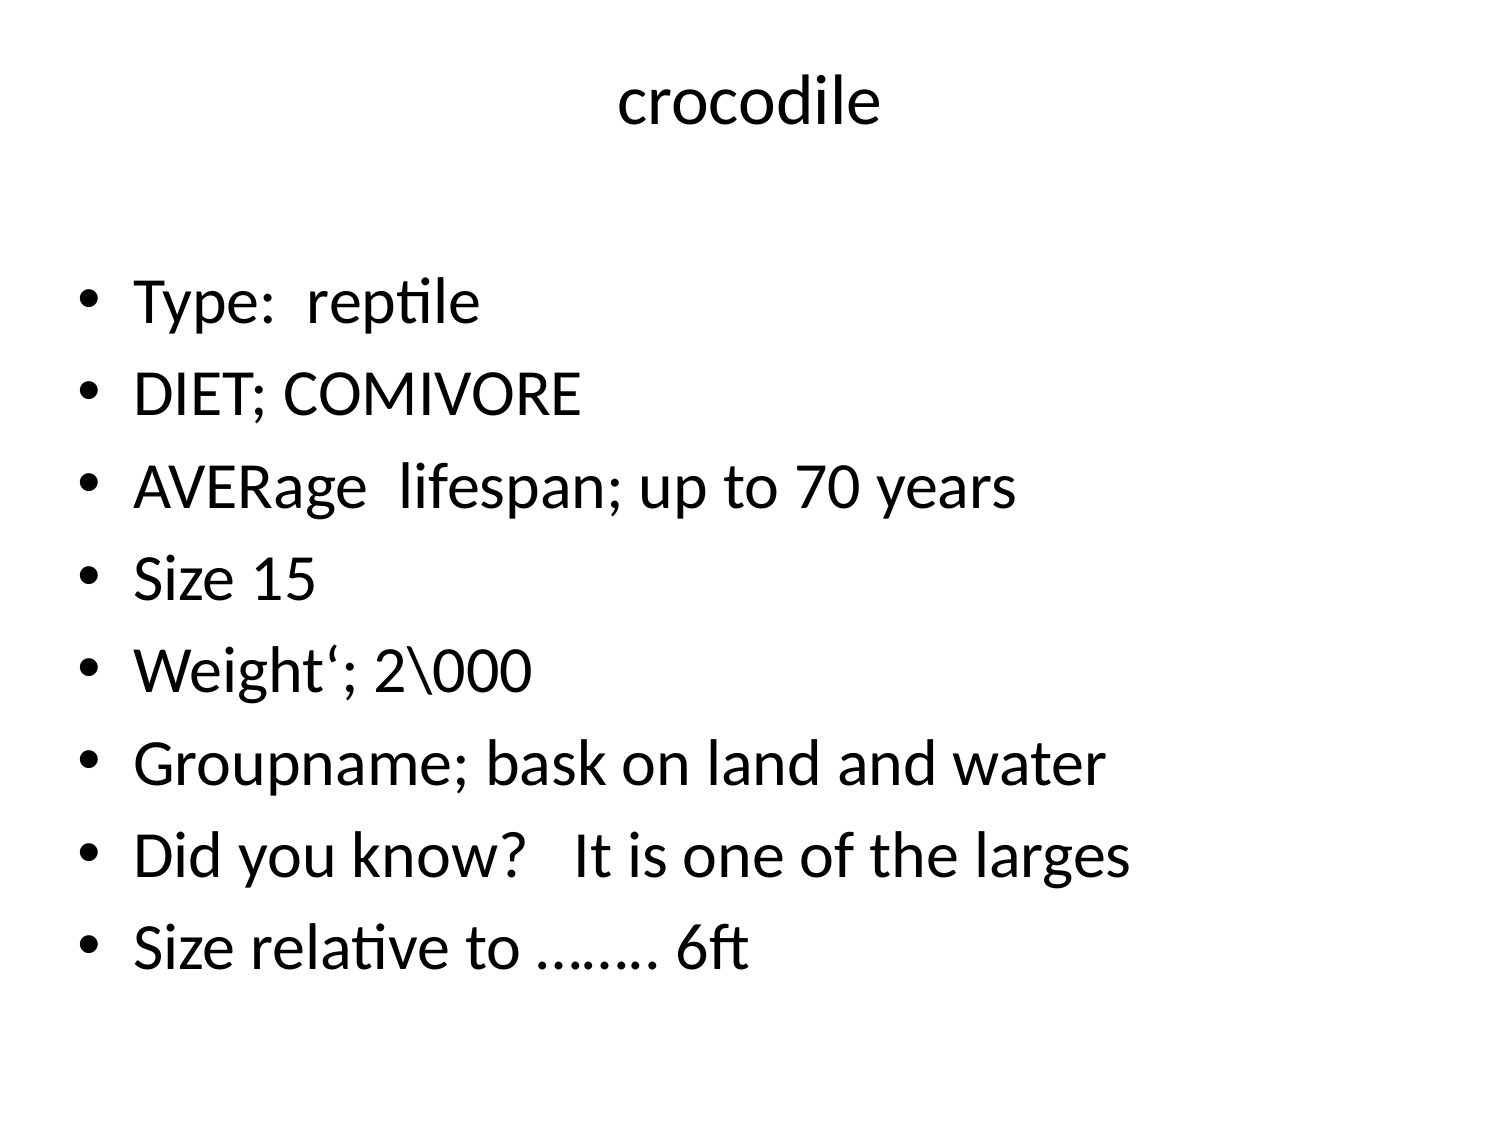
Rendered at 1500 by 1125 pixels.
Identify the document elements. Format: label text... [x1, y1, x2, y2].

title crocodile [75, 45, 1425, 233]
list Type: reptile DIET; COMIVORE AVERage lifespan; up to 70 years Size 15 Weight‘; 2\000 Groupname; bask on land and water Did you know? It is one of the larges Size relative to …….. 6ft [62, 249, 1413, 993]
